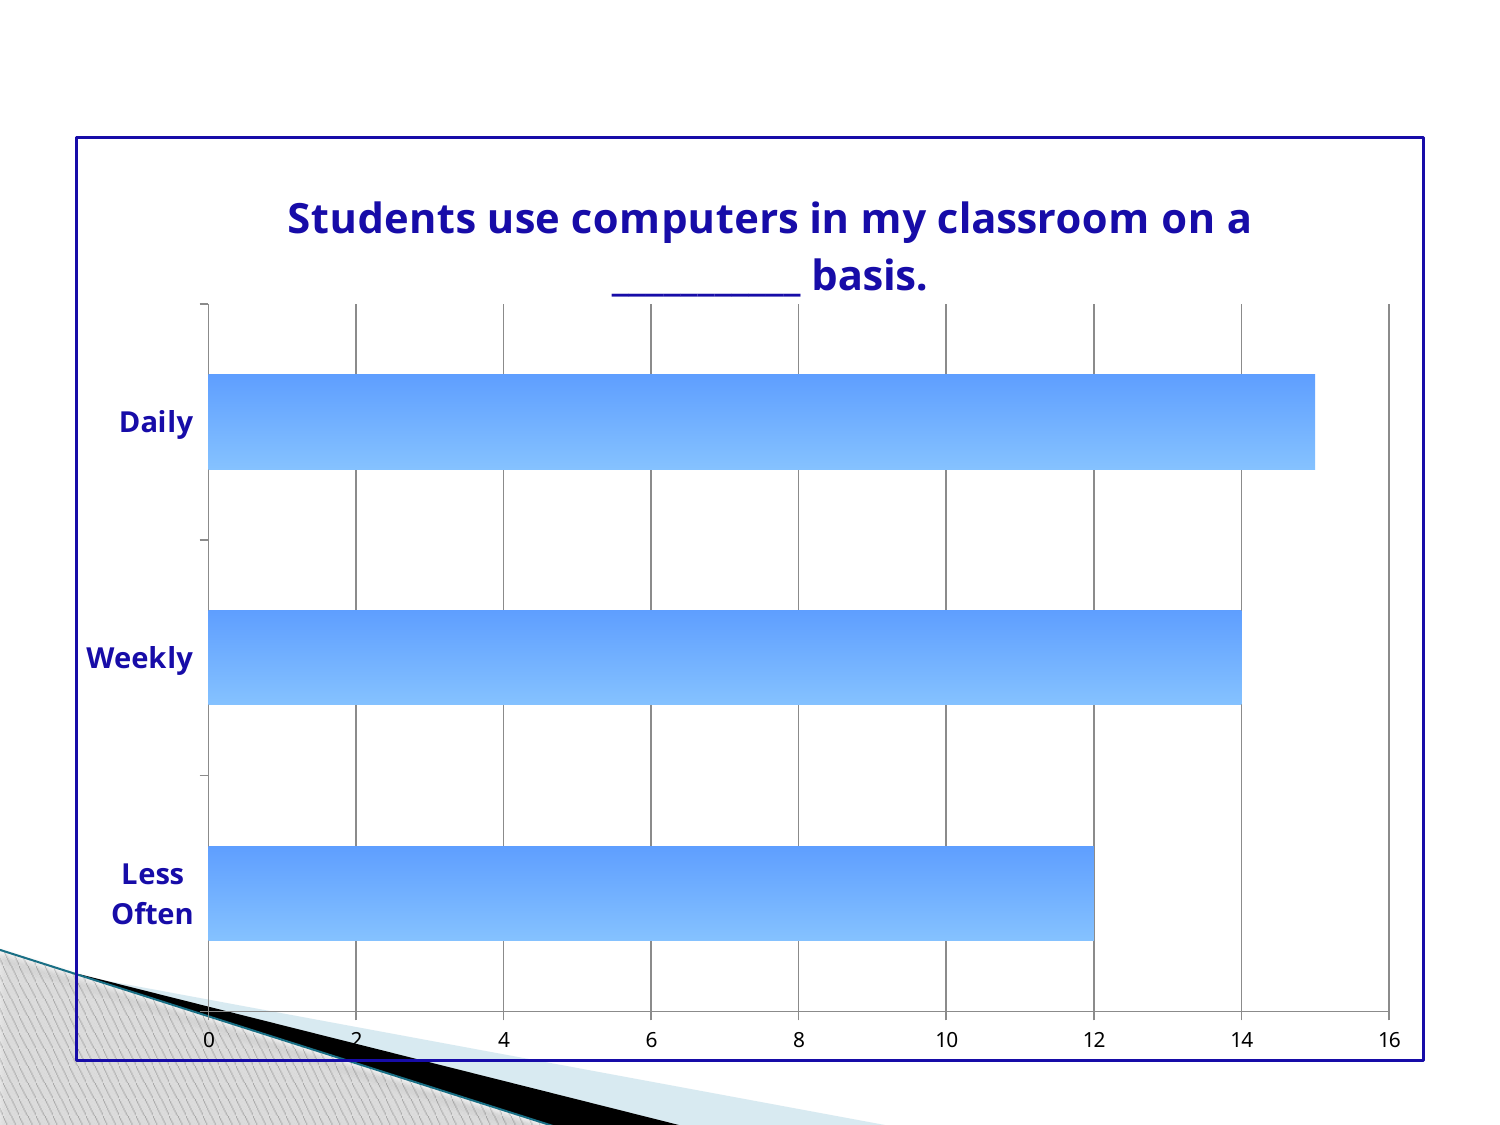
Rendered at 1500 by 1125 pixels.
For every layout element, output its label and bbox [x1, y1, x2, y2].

chart [74, 135, 1426, 1063]
